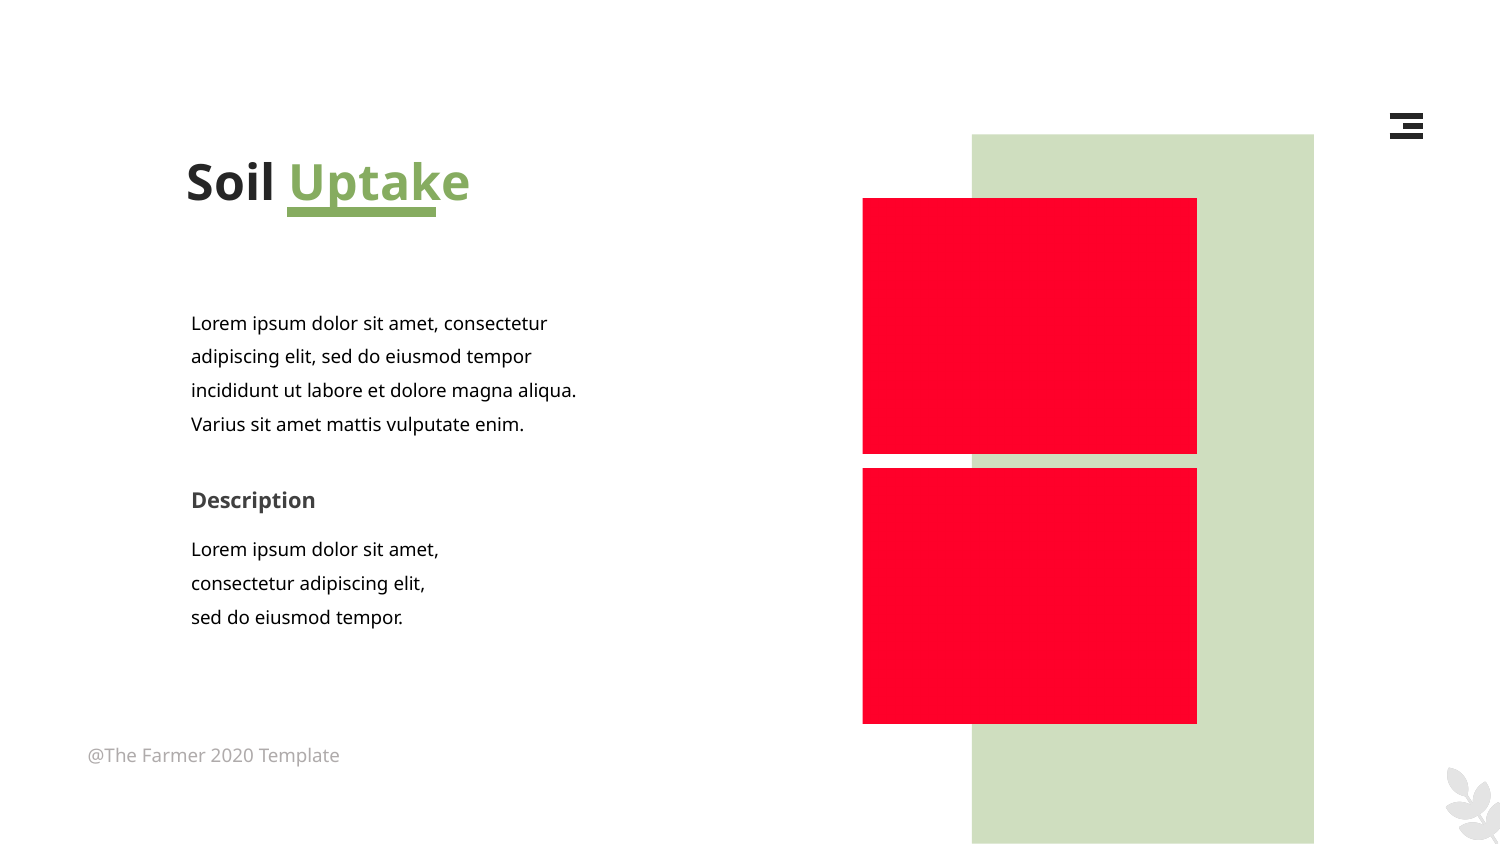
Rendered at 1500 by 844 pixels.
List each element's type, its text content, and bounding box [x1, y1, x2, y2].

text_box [186, 152, 633, 212]
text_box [1389, 116, 1423, 136]
picture [862, 468, 1197, 724]
text_box Lorem ipsum dolor sit amet, consectetur adipiscing elit, sed do eiusmod tempor. [176, 519, 470, 636]
picture [1404, 737, 1500, 844]
text_box Lorem ipsum dolor sit amet, consectetur adipiscing elit, sed do eiusmod tempor incididunt ut labore et dolore magna aliqua. Varius sit amet mattis vulputate enim. [176, 292, 633, 443]
picture [862, 198, 1197, 454]
text_box @The Farmer 2020 Template [72, 736, 584, 774]
text_box Description [176, 479, 541, 521]
